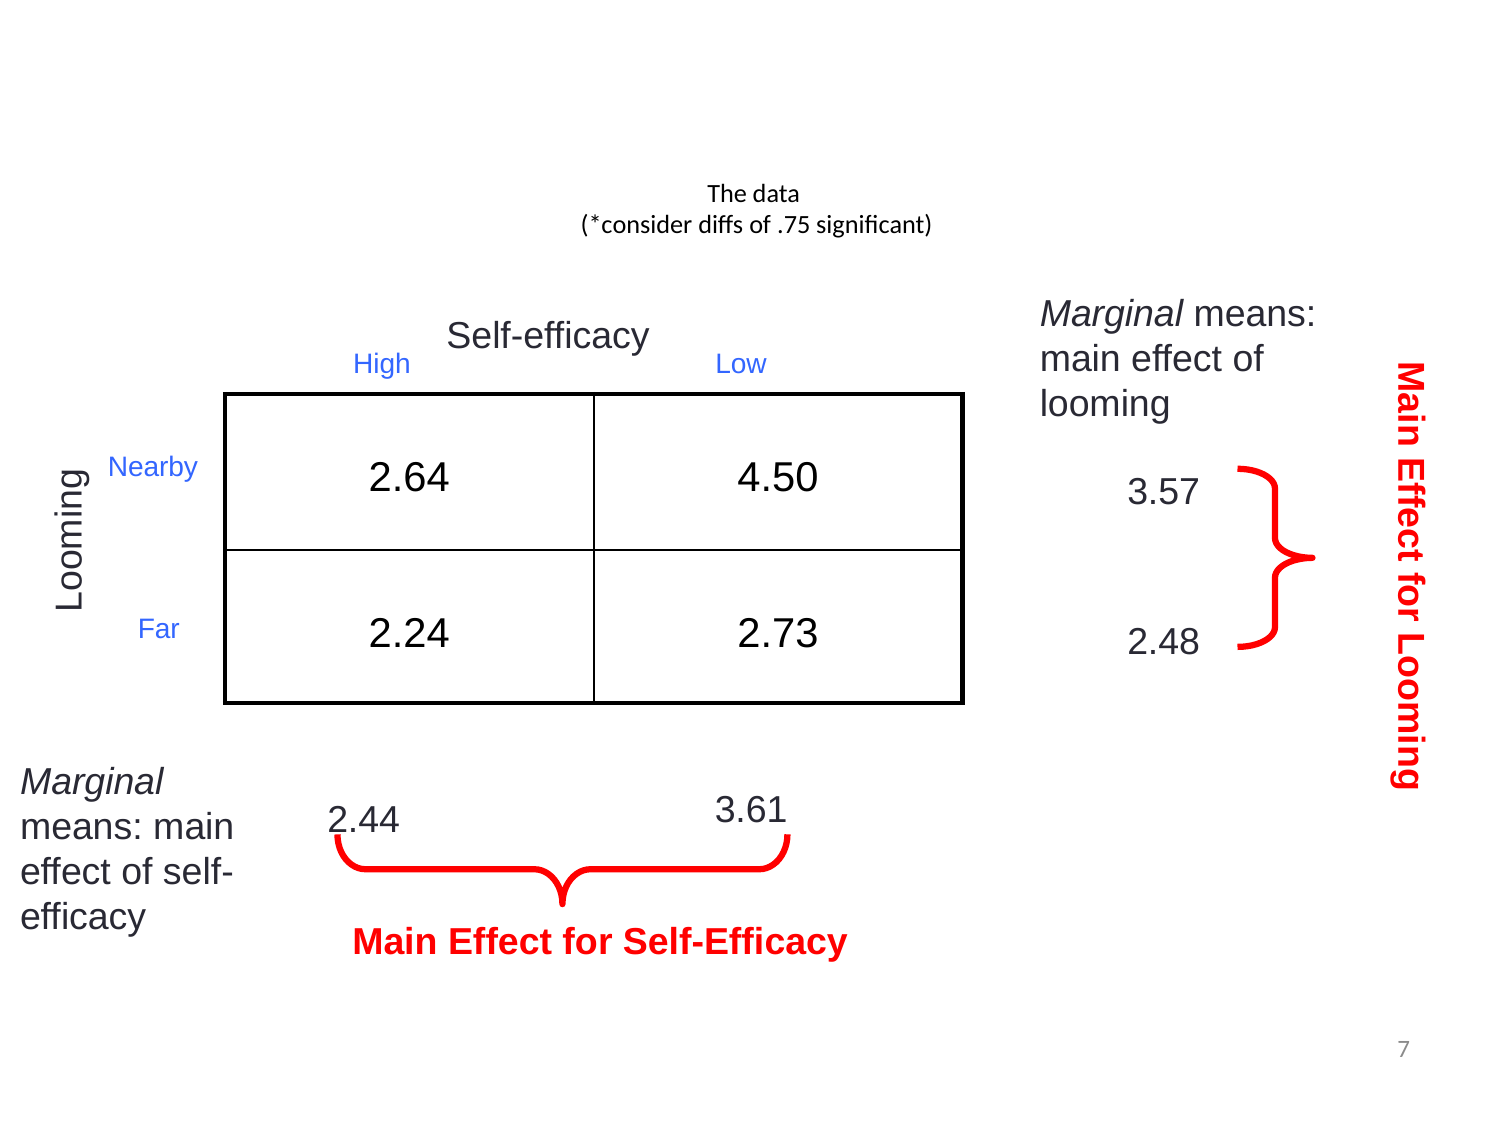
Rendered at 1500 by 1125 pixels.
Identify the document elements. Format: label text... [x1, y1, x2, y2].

text_box Looming [36, 444, 97, 627]
text_box [337, 834, 788, 905]
text_box Far [123, 603, 200, 652]
text_box Main Effect for Self-Efficacy [337, 909, 1125, 970]
text_box [1237, 468, 1313, 647]
text_box Self-efficacy [431, 303, 757, 364]
text_box 3.61 [699, 778, 875, 838]
text_box Nearby [93, 440, 220, 490]
table_header 2.64 [227, 396, 593, 549]
text_box High [338, 338, 489, 387]
text_box The data (*consider diffs of .75 significant) [162, 167, 1351, 247]
text_box Marginal means: main effect of self-efficacy [5, 749, 306, 945]
text_box 3.57 [1112, 459, 1288, 520]
table_header 4.50 [595, 396, 960, 549]
text_box Marginal means: main effect of looming [1025, 281, 1350, 431]
text_box Low [700, 338, 851, 387]
text_box 2.48 [1112, 609, 1288, 670]
table_cell 2.73 [595, 551, 960, 701]
table_cell 2.24 [227, 551, 593, 701]
text_box 2.44 [312, 787, 488, 848]
slide_number 7 [1074, 1025, 1425, 1100]
text_box Main Effect for Looming [1383, 346, 1444, 835]
